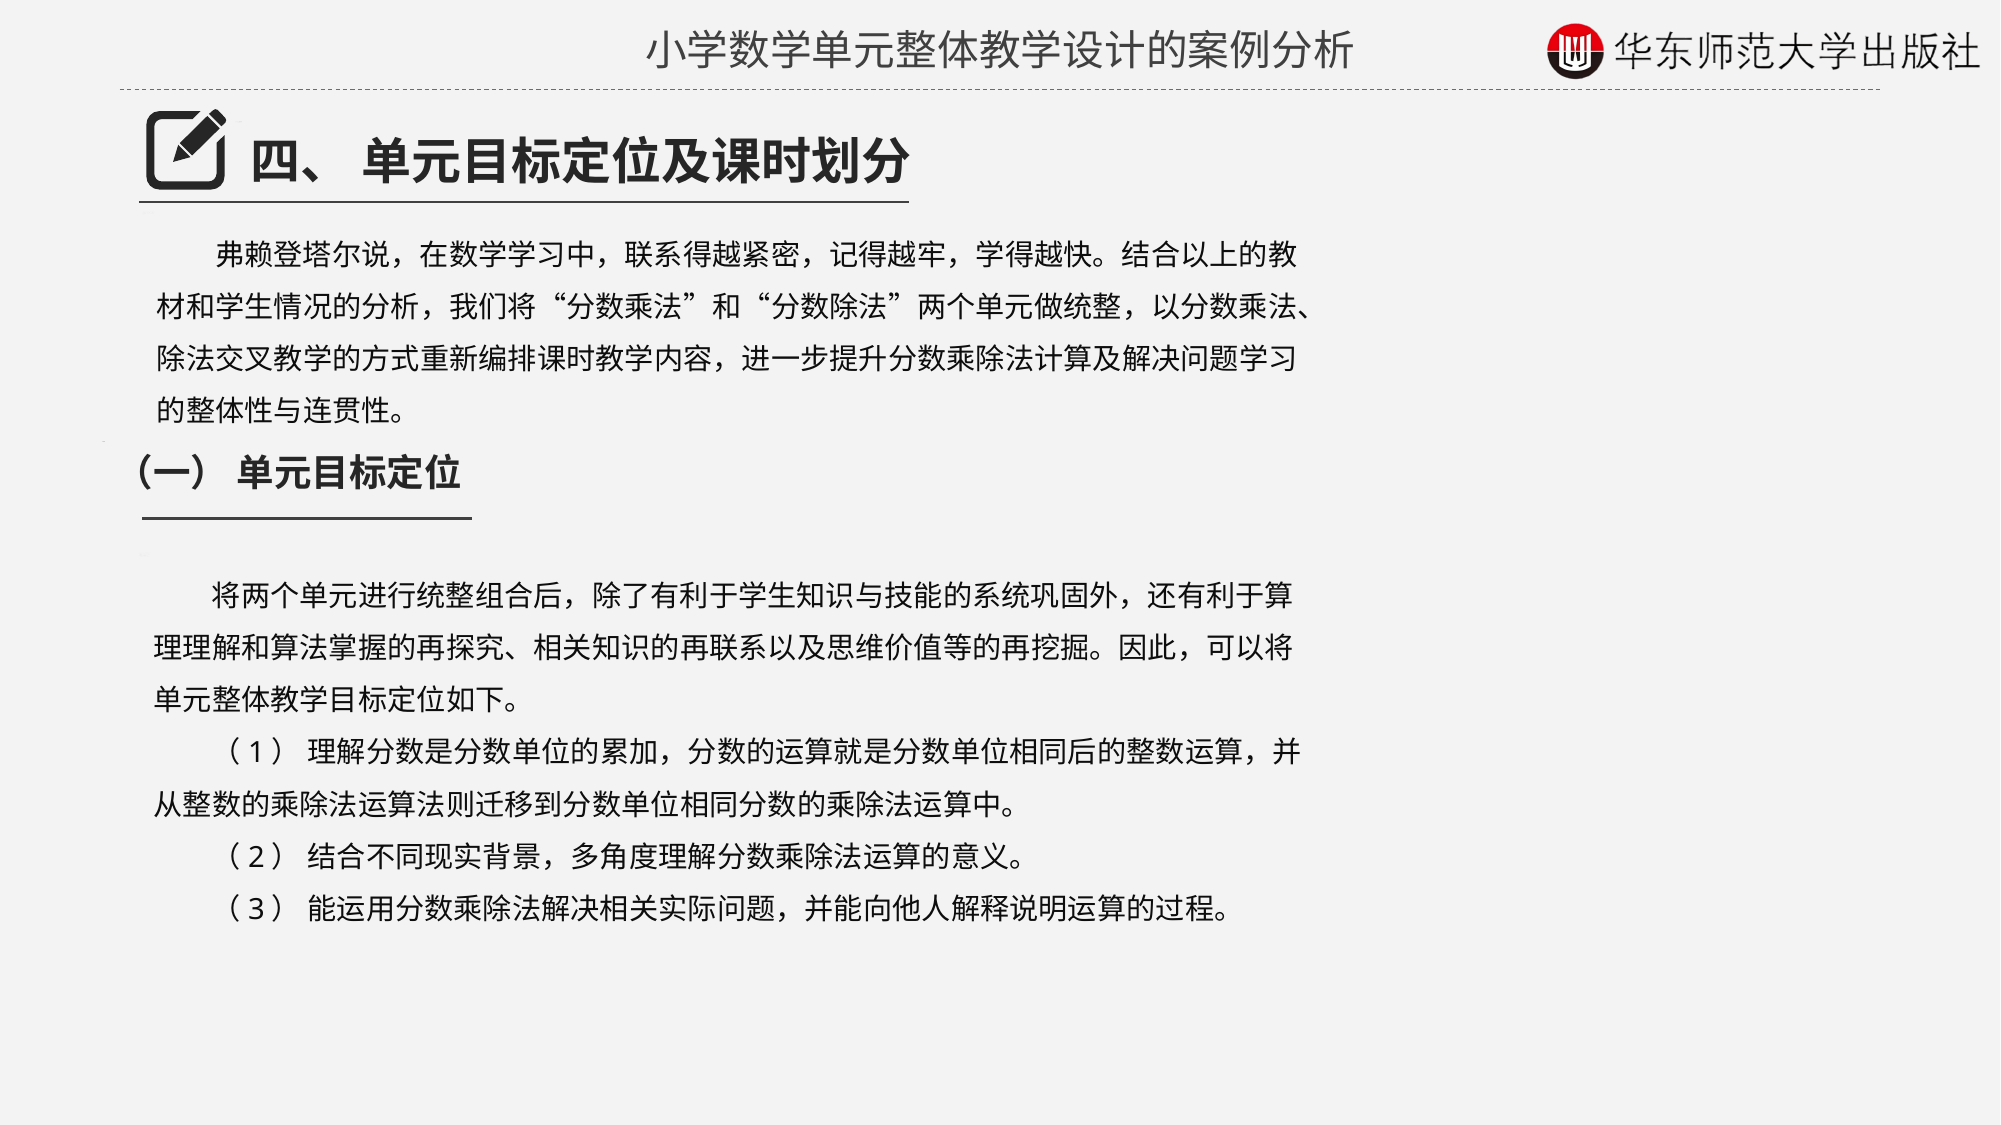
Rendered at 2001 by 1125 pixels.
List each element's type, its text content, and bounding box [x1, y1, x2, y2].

text_box [146, 111, 225, 190]
text_box （一） 单元目标定位 [101, 441, 1320, 502]
text_box 将两个单元进行统整组合后，除了有利于学生知识与技能的系统巩固外，还有利于算理理解和算法掌握的再探究、相关知识的再联系以及思维价值等的再挖掘。因此，可以将单元整体教学目标定位如下。 （1） 理解分数是分数单位的累加，分数的运算就是分数单位相同后的整数运算，并从整数的乘除法运算法则迁移到分数单位相同分数的乘除法运算中。 （2） 结合不同现实背景，多角度理解分数乘除法运算的意义。 （3） 能运用分数乘除法解决相关实际问题，并能向他人解释说明运算的过程。 [138, 553, 1320, 933]
text_box 四、 单元目标定位及课时划分 [235, 121, 1336, 197]
text_box 弗赖登塔尔说，在数学学习中，联系得越紧密，记得越牢，学得越快。结合以上的教材和学生情况的分析，我们将“分数乘法”和“分数除法”两个单元做统整，以分数乘法、除法交叉教学的方式重新编排课时教学内容，进一步提升分数乘除法计算及解决问题学习的整体性与连贯性。 [142, 212, 1320, 436]
text_box [208, 109, 227, 127]
text_box 小学数学单元整体教学设计的案例分析 [619, 23, 1381, 74]
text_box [1536, 13, 1989, 83]
